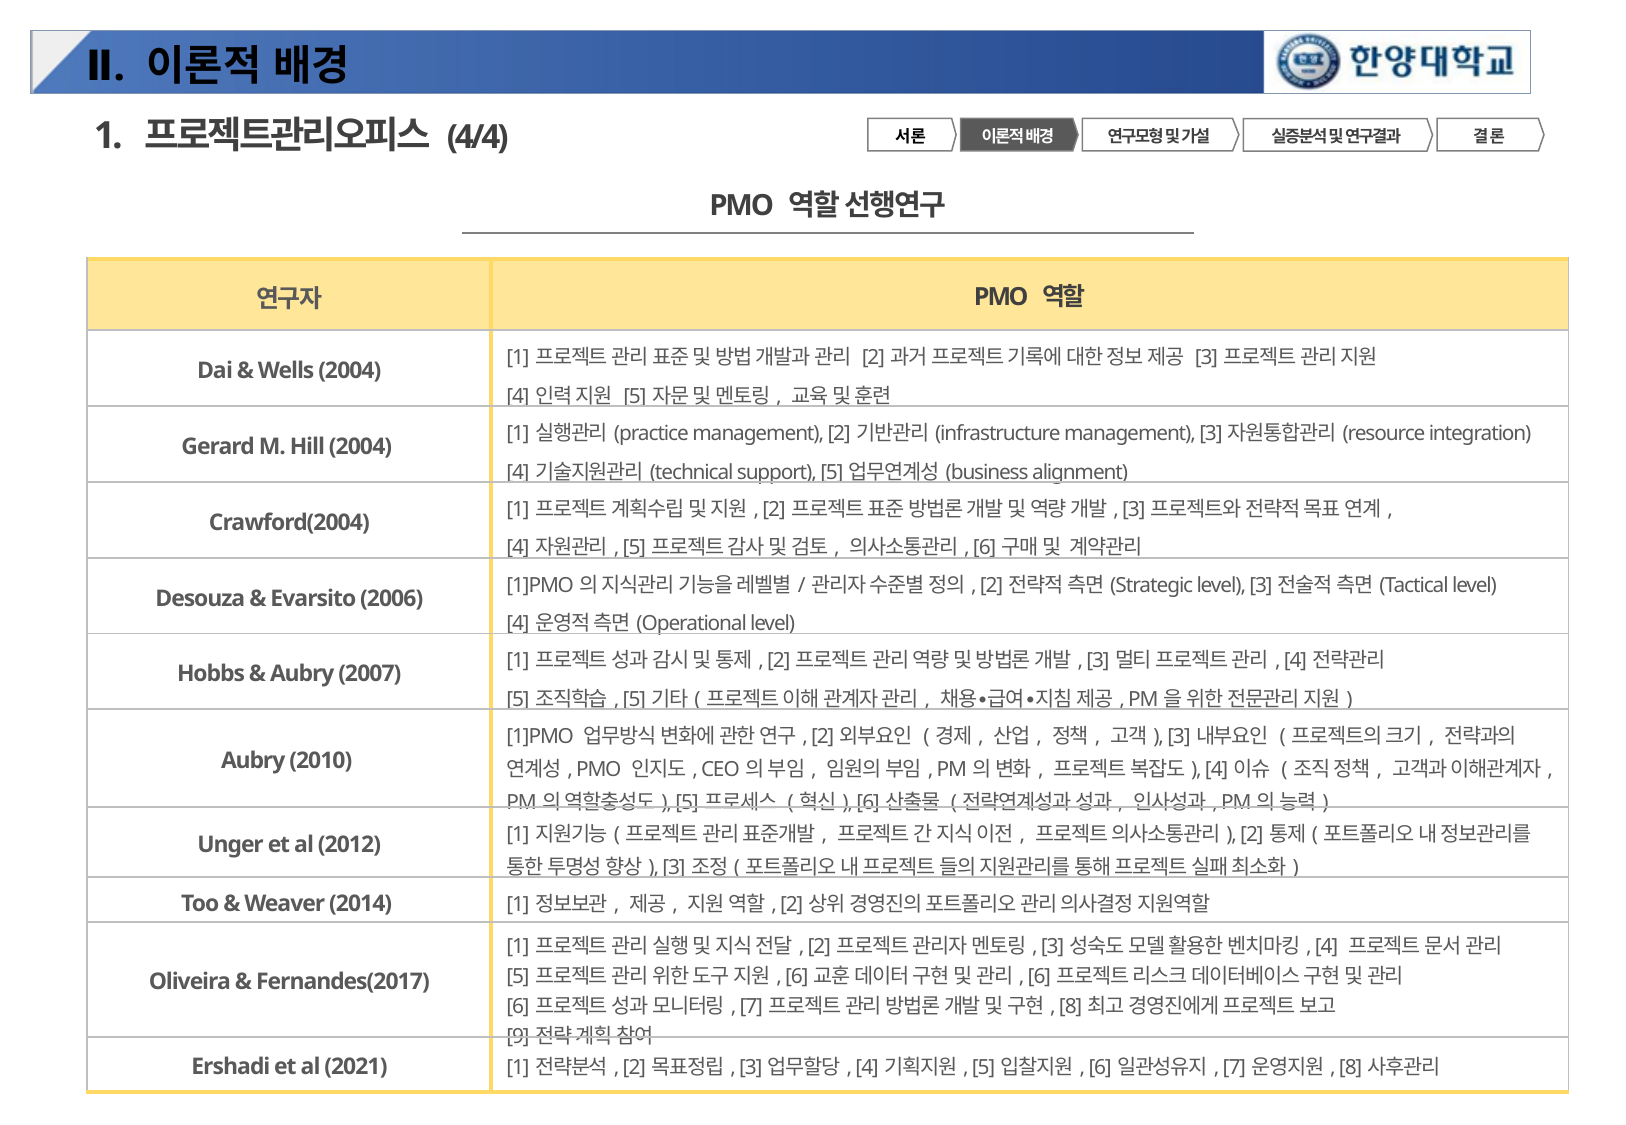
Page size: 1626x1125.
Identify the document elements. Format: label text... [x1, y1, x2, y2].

table_cell Desouza & Evarsito (2006) [88, 559, 489, 633]
table_cell [1]전략분석, [2]목표정립, [3]업무할당, [4]기획지원, [5]입찰지원, [6]일관성유지, [7]운영지원, [8]사후관리 [493, 1038, 1568, 1090]
table_cell Hobbs & Aubry (2007) [88, 634, 489, 708]
text_box 1. 프로젝트관리오피스 (4/4) [78, 91, 1544, 166]
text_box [30, 30, 1531, 97]
table_cell Aubry (2010) [88, 710, 489, 806]
table_header 연구자 [88, 261, 489, 329]
table_cell Dai & Wells (2004) [88, 331, 489, 405]
table_cell [1]PMO의 지식관리 기능을 레벨별/관리자 수준별 정의, [2]전략적 측면(Strategic level), [3]전술적 측면(Tactical level) [4]운영적 측면(Operational level) [493, 559, 1568, 633]
table_cell [1]프로젝트 관리 실행 및 지식 전달, [2]프로젝트 관리자 멘토링, [3]성숙도 모델 활용한 벤치마킹, [4] 프로젝트 문서 관리 [5]프로젝트 관리 위한 도구 지원, [6]교훈 데이터 구현 및 관리, [6]프로젝트 리스크 데이터베이스 구현 및 관리 [6]프로젝트 성과 모니터링, [7]프로젝트 관리 방법론 개발 및 구현, [8]최고 경영진에게 프로젝트 보고 [9]전략 계획 참여 [493, 923, 1568, 1036]
table_header PMO 역할 [493, 261, 1568, 329]
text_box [462, 173, 1194, 233]
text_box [867, 118, 1544, 152]
table_cell Oliveira & Fernandes(2017) [88, 923, 489, 1036]
table_cell [1]PMO 업무방식 변화에 관한 연구, [2]외부요인 (경제, 산업, 정책, 고객), [3]내부요인 (프로젝트의 크기, 전략과의 연계성, PMO 인지도, CEO의 부임, 임원의 부임, PM의 변화, 프로젝트 복잡도), [4]이슈 (조직 정책, 고객과 이해관계자, PM의 역할충성도), [5]프로세스 (혁신), [6]산출물 (전략연계성과 성과, 인사성과, PM의 능력) [493, 710, 1568, 806]
table_cell [1]프로젝트 관리 표준 및 방법 개발과 관리 [2]과거 프로젝트 기록에 대한 정보 제공 [3]프로젝트 관리 지원 [4]인력 지원 [5]자문 및 멘토링, 교육 및 훈련 [493, 331, 1568, 405]
table_cell [1]실행관리(practice management), [2]기반관리(infrastructure management), [3]자원통합관리(resource integration) [4]기술지원관리(technical support), [5]업무연계성(business alignment) [493, 407, 1568, 481]
table_cell Gerard M. Hill (2004) [88, 407, 489, 481]
table_cell [1]프로젝트 성과 감시 및 통제, [2]프로젝트 관리 역량 및 방법론 개발, [3]멀티 프로젝트 관리, [4]전략관리 [5]조직학습, [5]기타(프로젝트 이해 관계자 관리, 채용∙급여∙지침 제공, PM을 위한 전문관리 지원) [493, 634, 1568, 708]
table_cell Too & Weaver (2014) [88, 878, 489, 921]
table_cell Crawford(2004) [88, 483, 489, 557]
table_cell Ershadi et al (2021) [88, 1038, 489, 1090]
table_cell [1]프로젝트 계획수립 및 지원, [2]프로젝트 표준 방법론 개발 및 역량 개발, [3]프로젝트와 전략적 목표 연계, [4]자원관리, [5]프로젝트 감사 및 검토, 의사소통관리, [6]구매 및 계약관리 [493, 483, 1568, 557]
table_cell Unger et al (2012) [88, 808, 489, 876]
table_cell [1]정보보관, 제공, 지원 역할, [2]상위 경영진의 포트폴리오 관리 의사결정 지원역할 [493, 878, 1568, 921]
table_cell [1]지원기능(프로젝트 관리 표준개발, 프로젝트 간 지식 이전, 프로젝트 의사소통관리), [2]통제(포트폴리오 내 정보관리를 통한 투명성 향상), [3]조정(포트폴리오 내 프로젝트 들의 지원관리를 통해 프로젝트 실패 최소화) [493, 808, 1568, 876]
